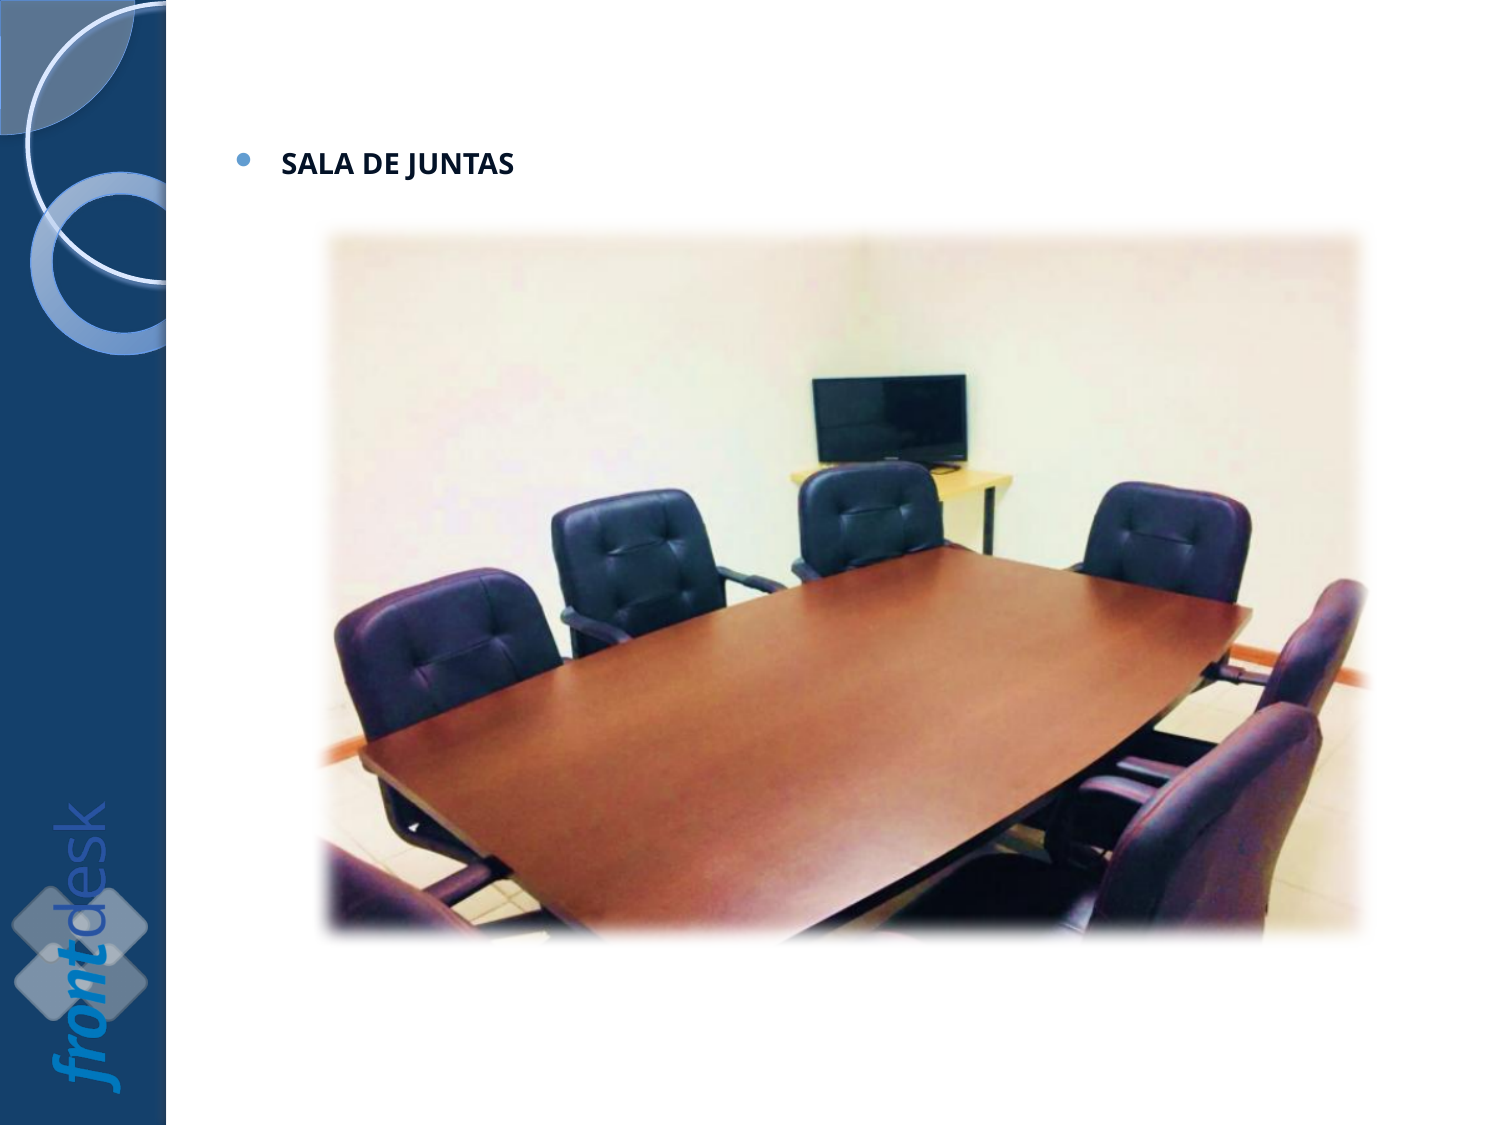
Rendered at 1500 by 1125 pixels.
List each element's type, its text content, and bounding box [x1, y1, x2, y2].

picture [0, 802, 227, 1094]
picture [312, 218, 1377, 948]
list SALA DE JUNTAS [206, 42, 1466, 1025]
